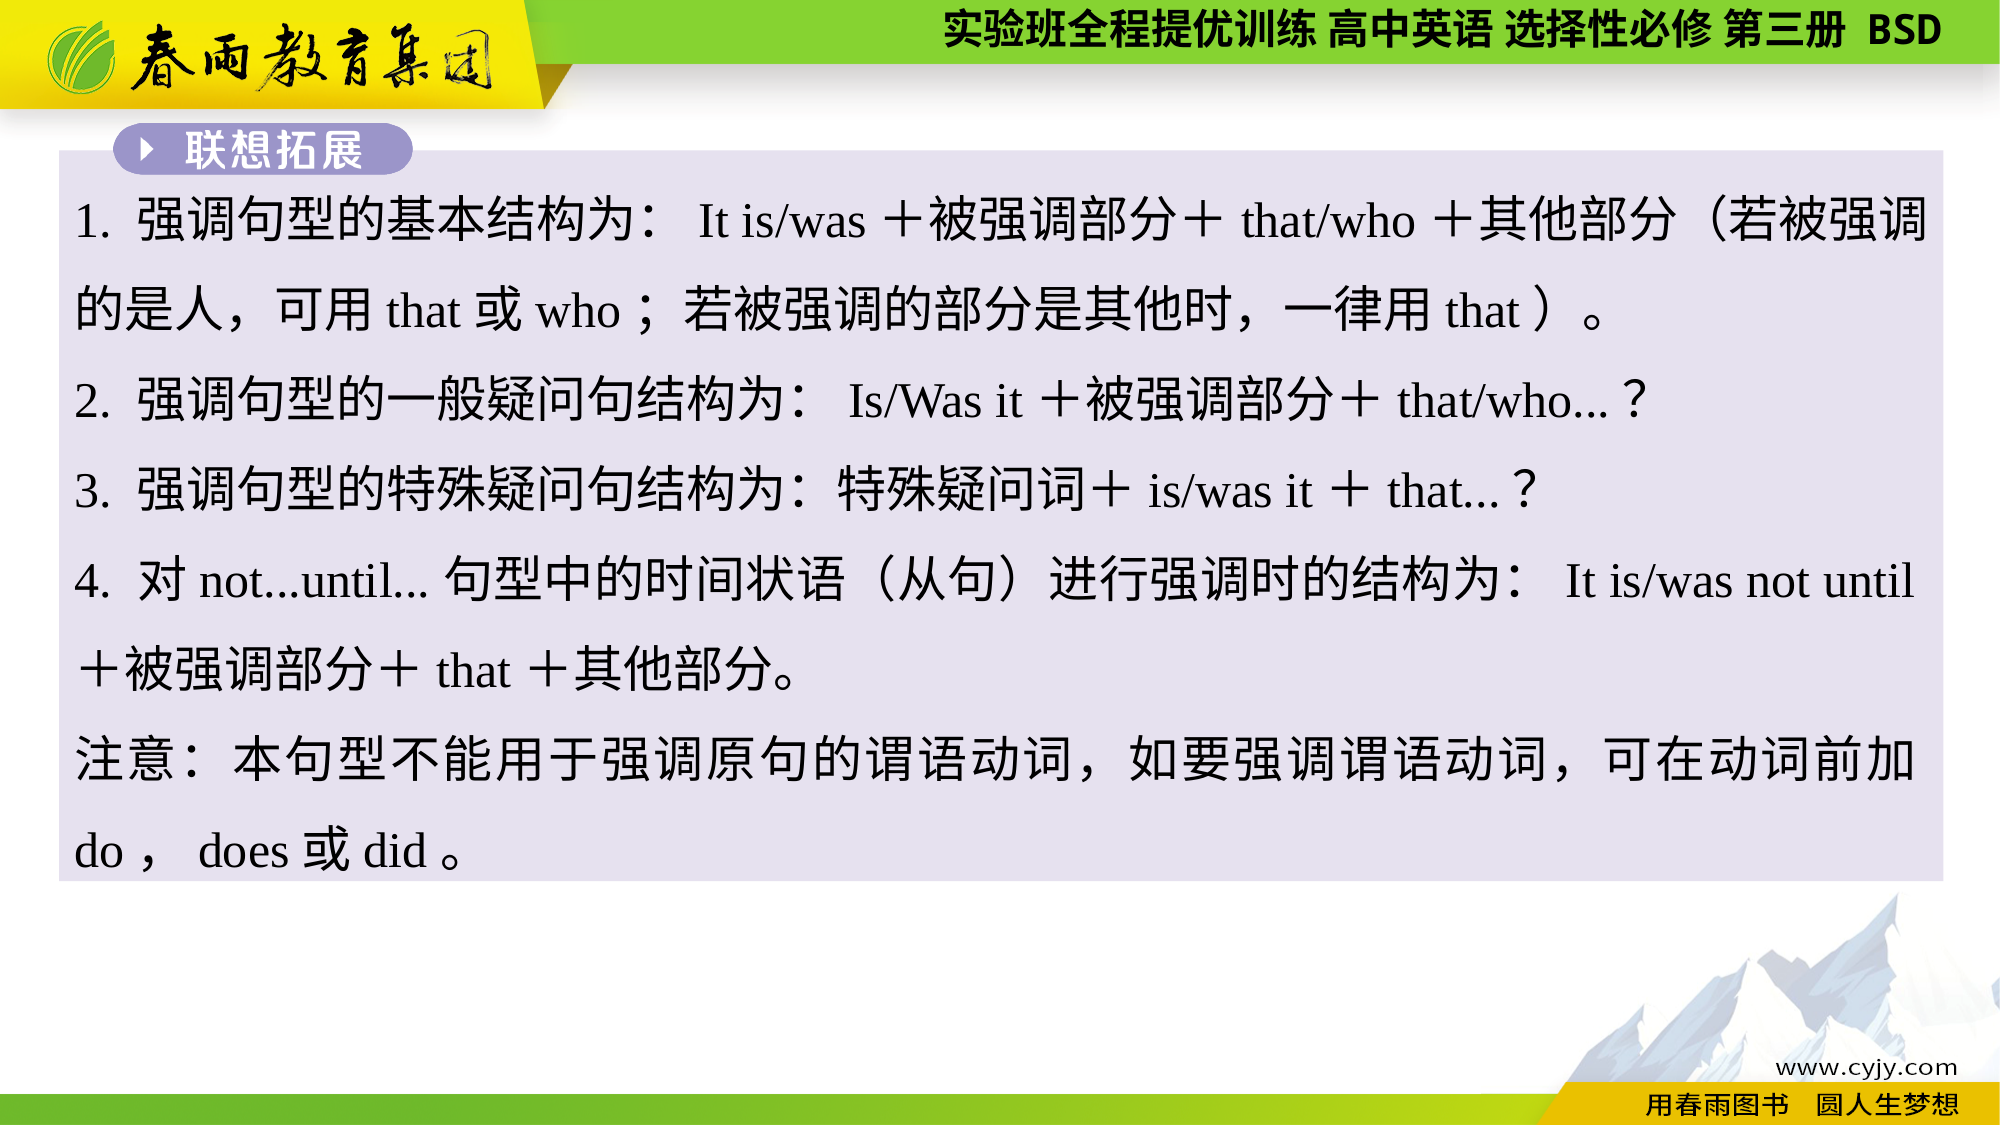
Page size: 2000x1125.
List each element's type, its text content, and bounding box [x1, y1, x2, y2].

picture [0, 0, 2000, 1125]
list 1. 强调句型的基本结构为：It is/was＋被强调部分＋that/who＋其他部分（若被强调的是人，可用that或who；若被强调的部分是其他时，一律用that）。 2. 强调句型的一般疑问句结构为：Is/Was it＋被强调部分＋that/who...？ 3. 强调句型的特殊疑问句结构为：特殊疑问词＋is/was it＋that...？ 4. 对not...until...句型中的时间状语（从句）进行强调时的结构为：It is/was not until＋被强调部分＋that＋其他部分。 注意：本句型不能用于强调原句的谓语动词，如要强调谓语动词，可在动词前加do，does或did。 [59, 150, 1944, 882]
